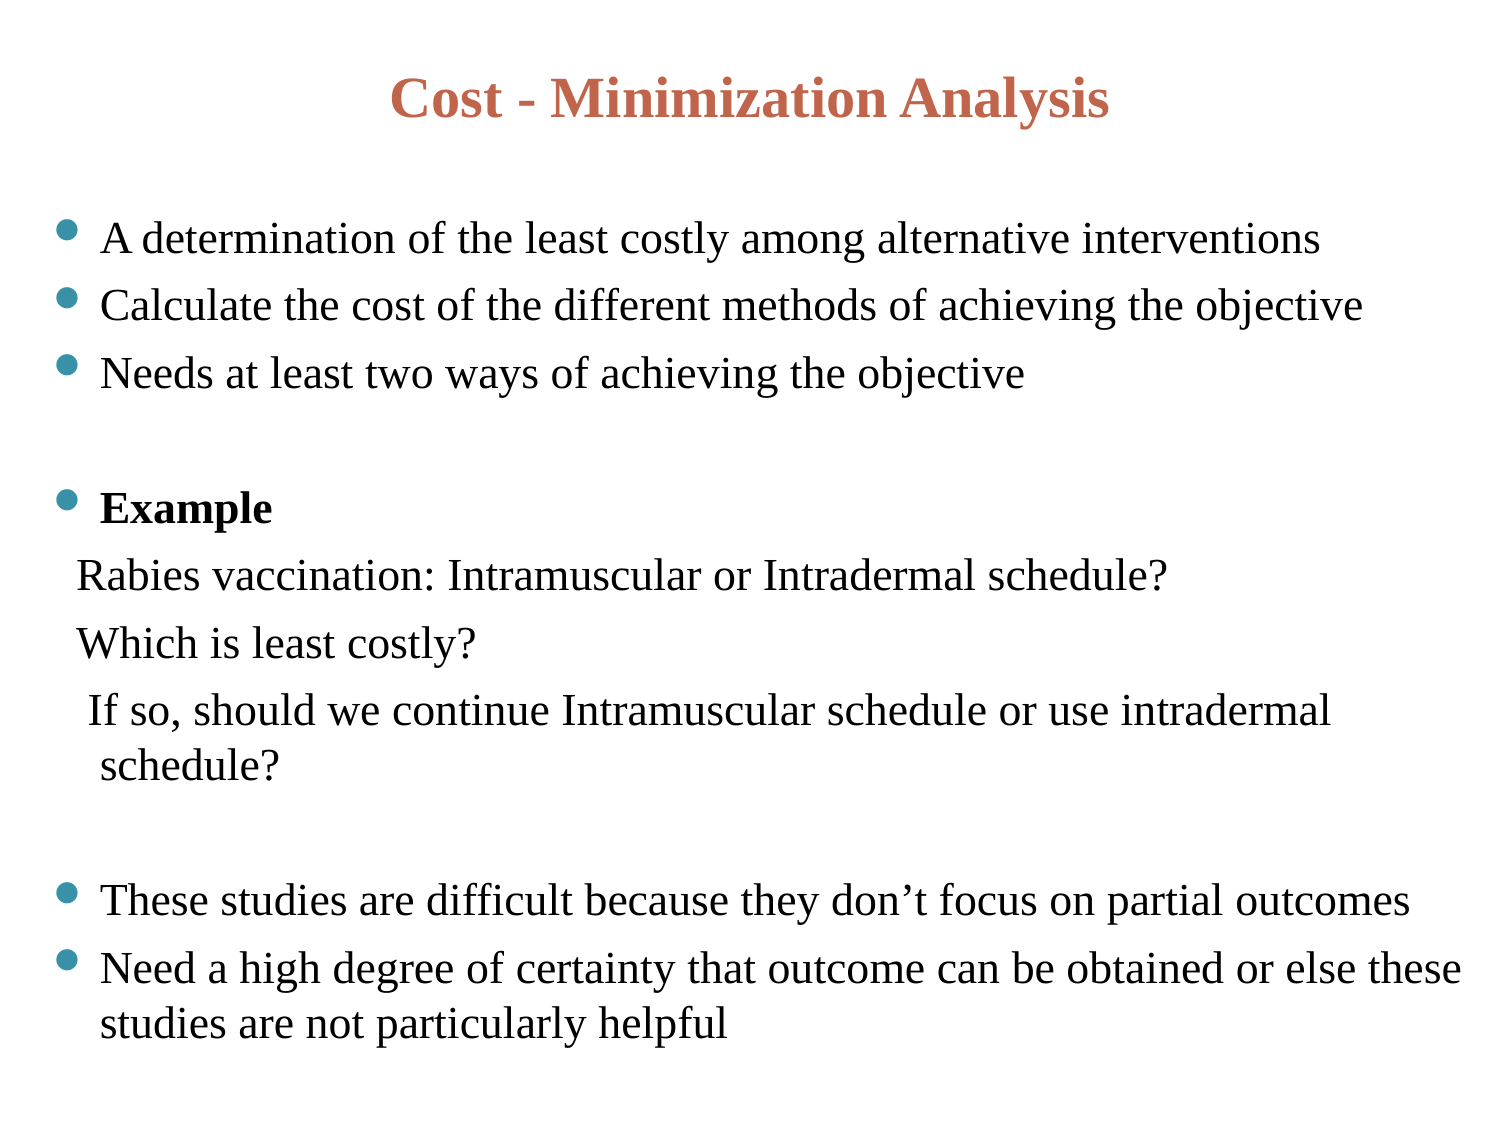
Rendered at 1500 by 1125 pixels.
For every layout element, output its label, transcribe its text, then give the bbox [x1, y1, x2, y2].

title Cost - Minimization Analysis [0, 0, 1500, 188]
list A determination of the least costly among alternative interventions Calculate the cost of the different methods of achieving the objective Needs at least two ways of achieving the objective Example Rabies vaccination: Intramuscular or Intradermal schedule? Which is least costly? If so, should we continue Intramuscular schedule or use intradermal schedule? These studies are difficult because they don’t focus on partial outcomes Need a high degree of certainty that outcome can be obtained or else these studies are not particularly helpful [24, 200, 1500, 1125]
